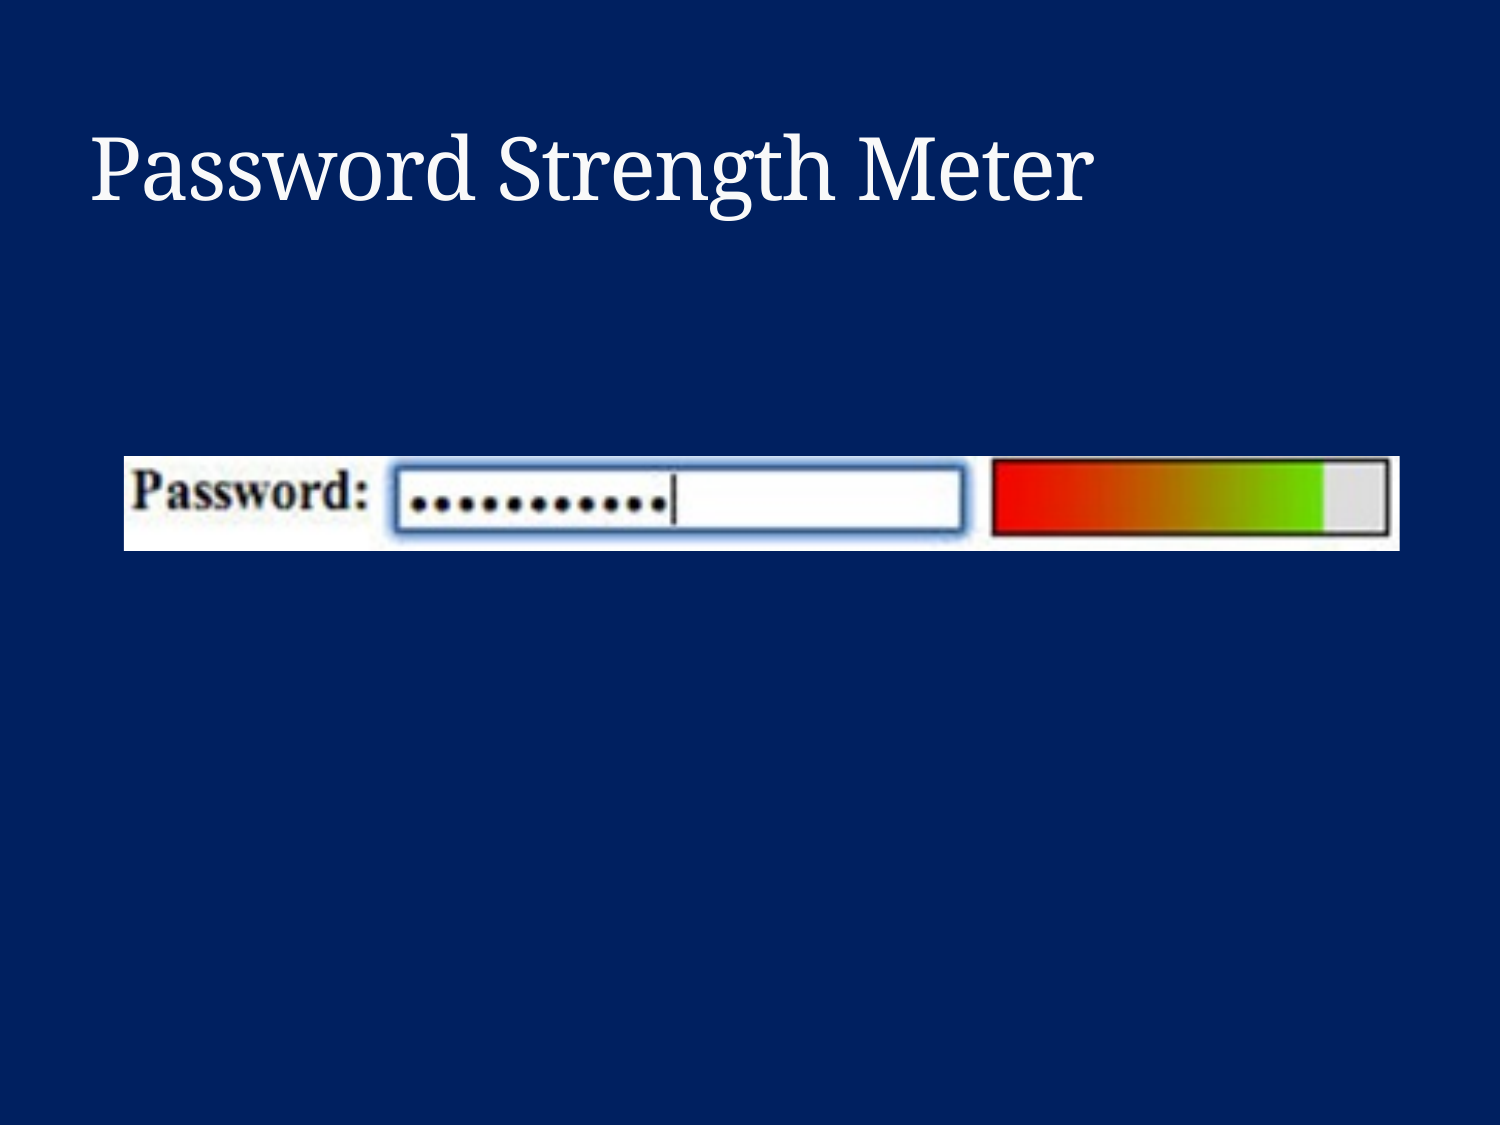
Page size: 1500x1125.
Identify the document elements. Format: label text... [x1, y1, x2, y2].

title Password Strength Meter [74, 24, 1425, 225]
picture [123, 456, 1400, 551]
